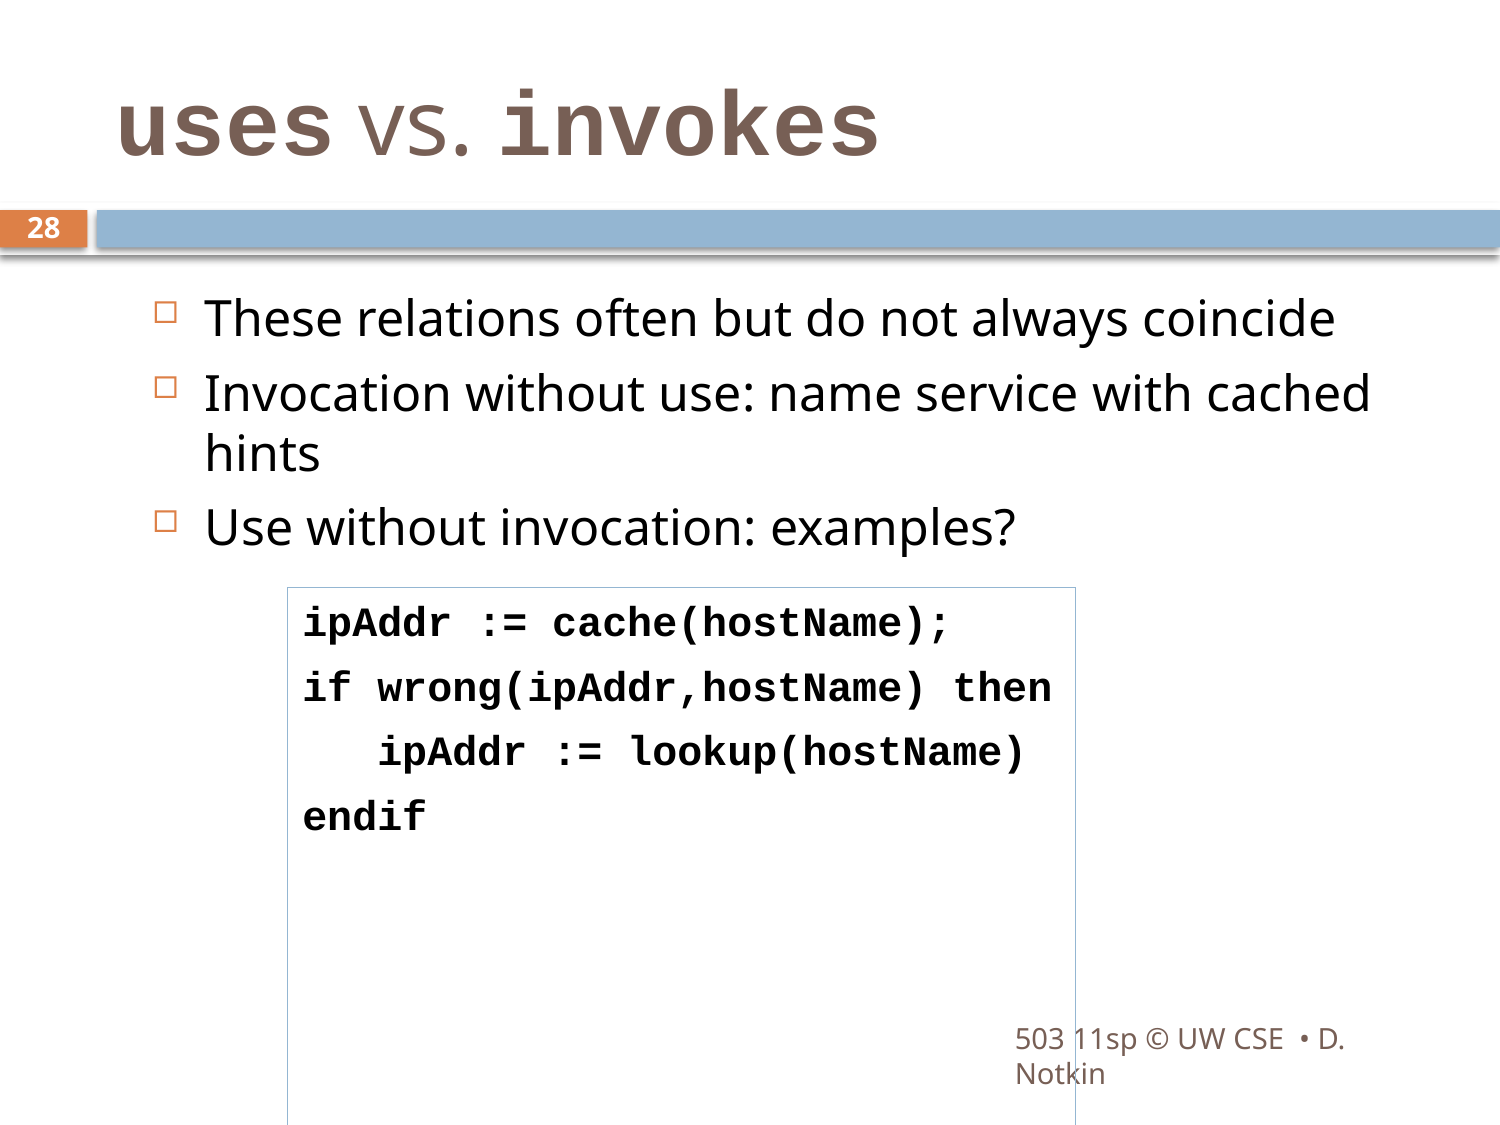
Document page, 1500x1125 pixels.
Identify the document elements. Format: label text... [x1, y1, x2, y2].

slide_number 503 11sp © UW CSE • D. Notkin [1076, 1025, 1438, 1085]
list These relations often but do not always coincide Invocation without use: name service with cached hints Use without invocation: examples? [137, 279, 1413, 636]
list ipAddr := cache(hostName); if wrong(ipAddr,hostName) then ipAddr := lookup(hostName) endif [287, 636, 1076, 1125]
title uses vs. invokes [100, 37, 1438, 200]
slide_number 28 [0, 208, 88, 249]
